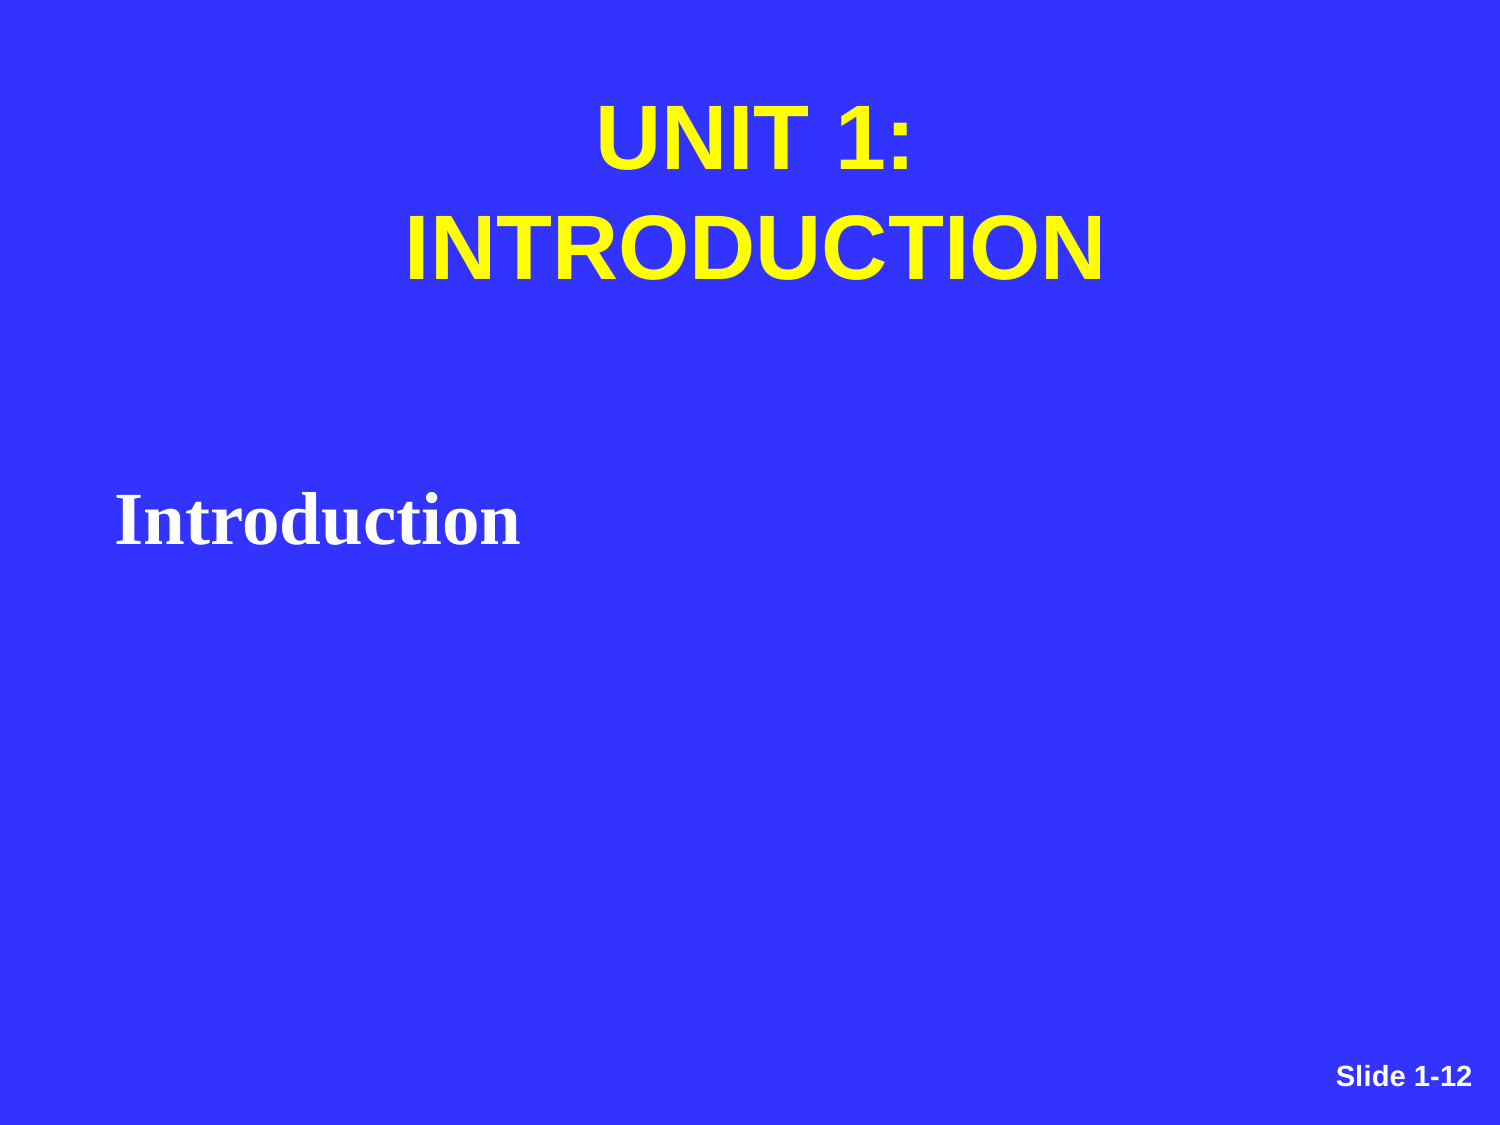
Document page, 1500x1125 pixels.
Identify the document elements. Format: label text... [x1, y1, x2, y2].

text_box UNIT 1: INTRODUCTION [62, 87, 1450, 288]
slide_number Slide 1-12 [1137, 1049, 1488, 1125]
text_box Introduction [99, 462, 1463, 688]
